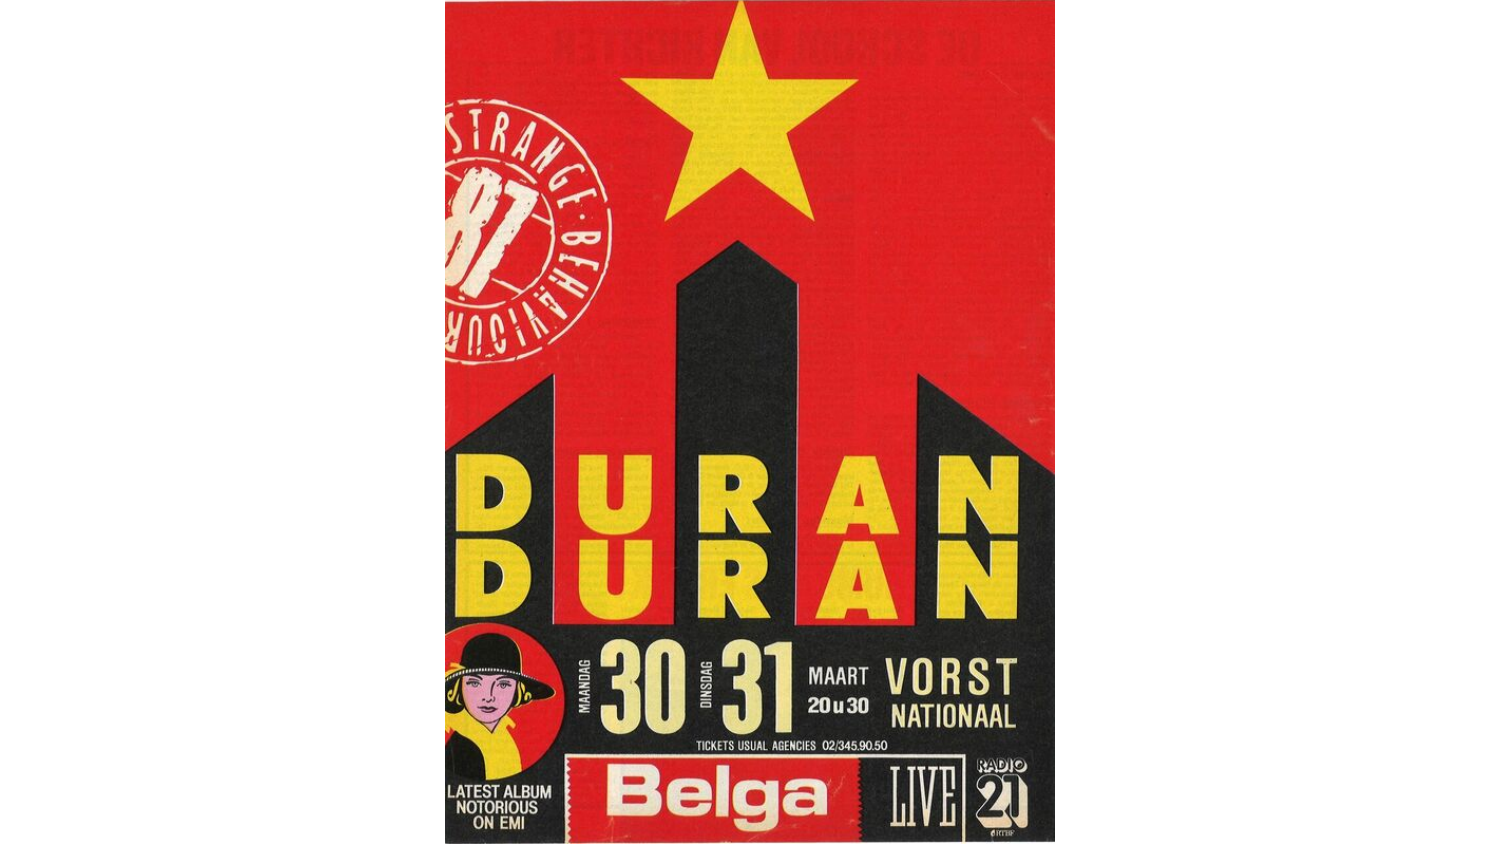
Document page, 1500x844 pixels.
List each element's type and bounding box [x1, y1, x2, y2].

picture [445, 0, 1055, 844]
